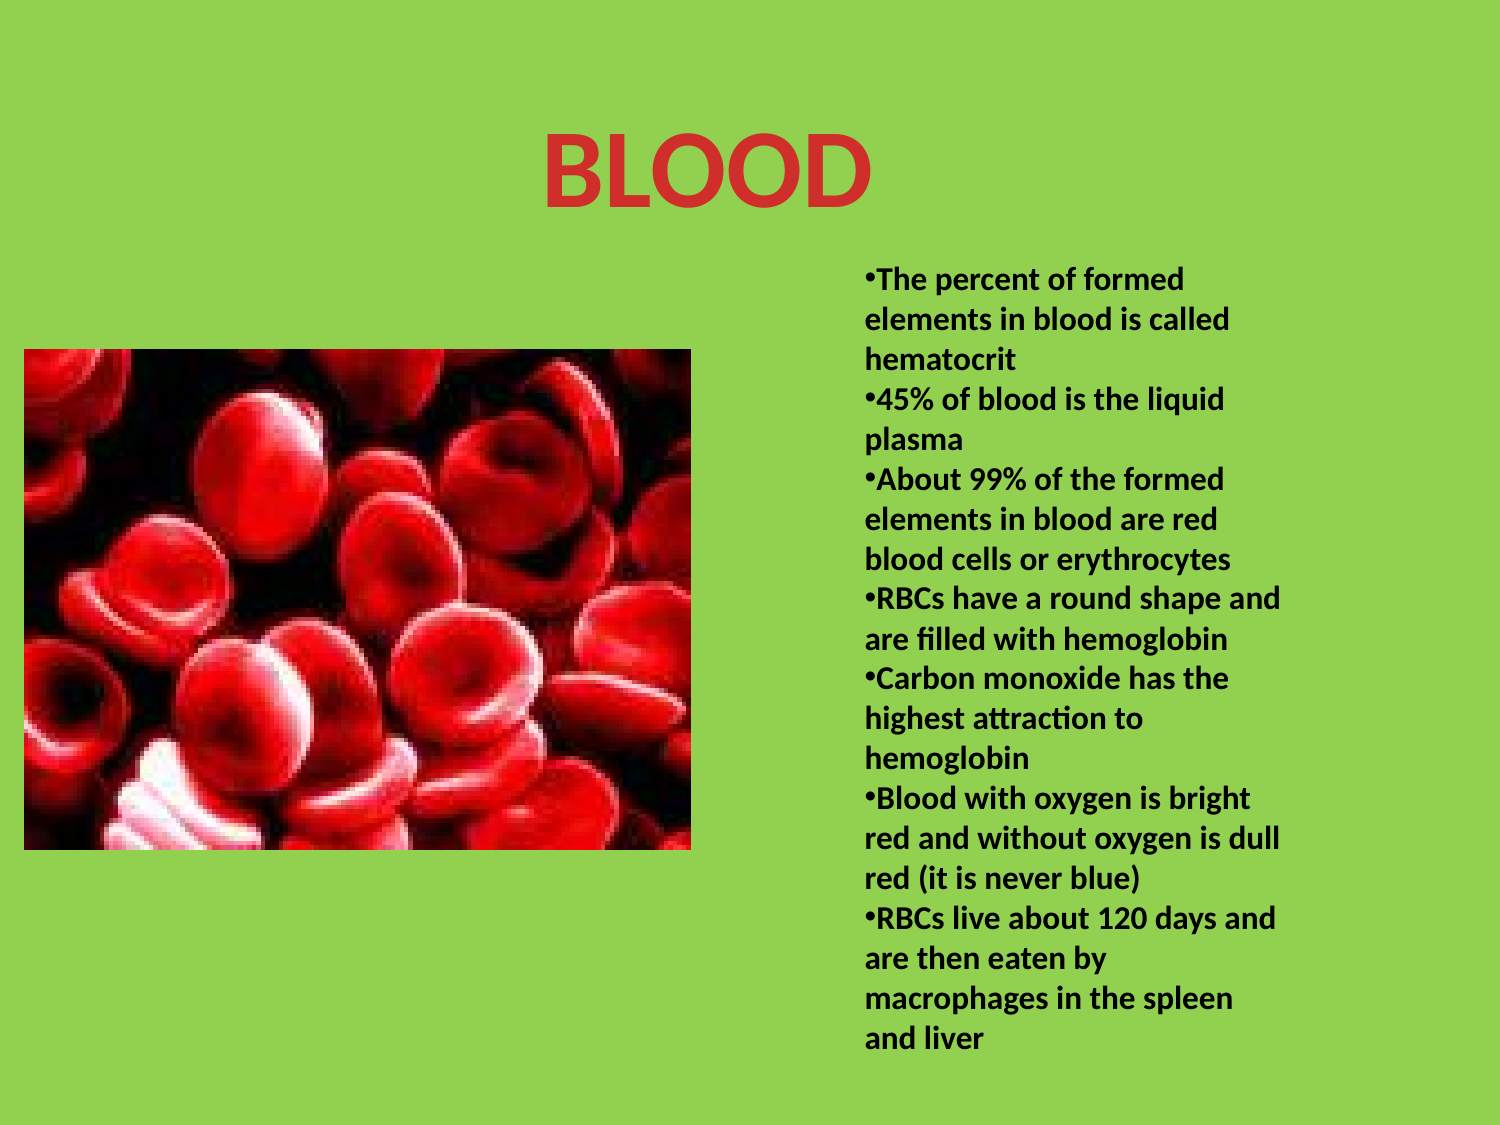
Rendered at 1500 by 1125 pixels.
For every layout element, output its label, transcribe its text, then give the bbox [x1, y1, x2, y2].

picture [24, 349, 691, 851]
text_box BLOOD [526, 87, 889, 238]
text_box The percent of formed elements in blood is called hematocrit 45% of blood is the liquid plasma About 99% of the formed elements in blood are red blood cells or erythrocytes RBCs have a round shape and are filled with hemoglobin Carbon monoxide has the highest attraction to hemoglobin Blood with oxygen is bright red and without oxygen is dull red (it is never blue) RBCs live about 120 days and are then eaten by macrophages in the spleen and liver [849, 249, 1300, 1109]
